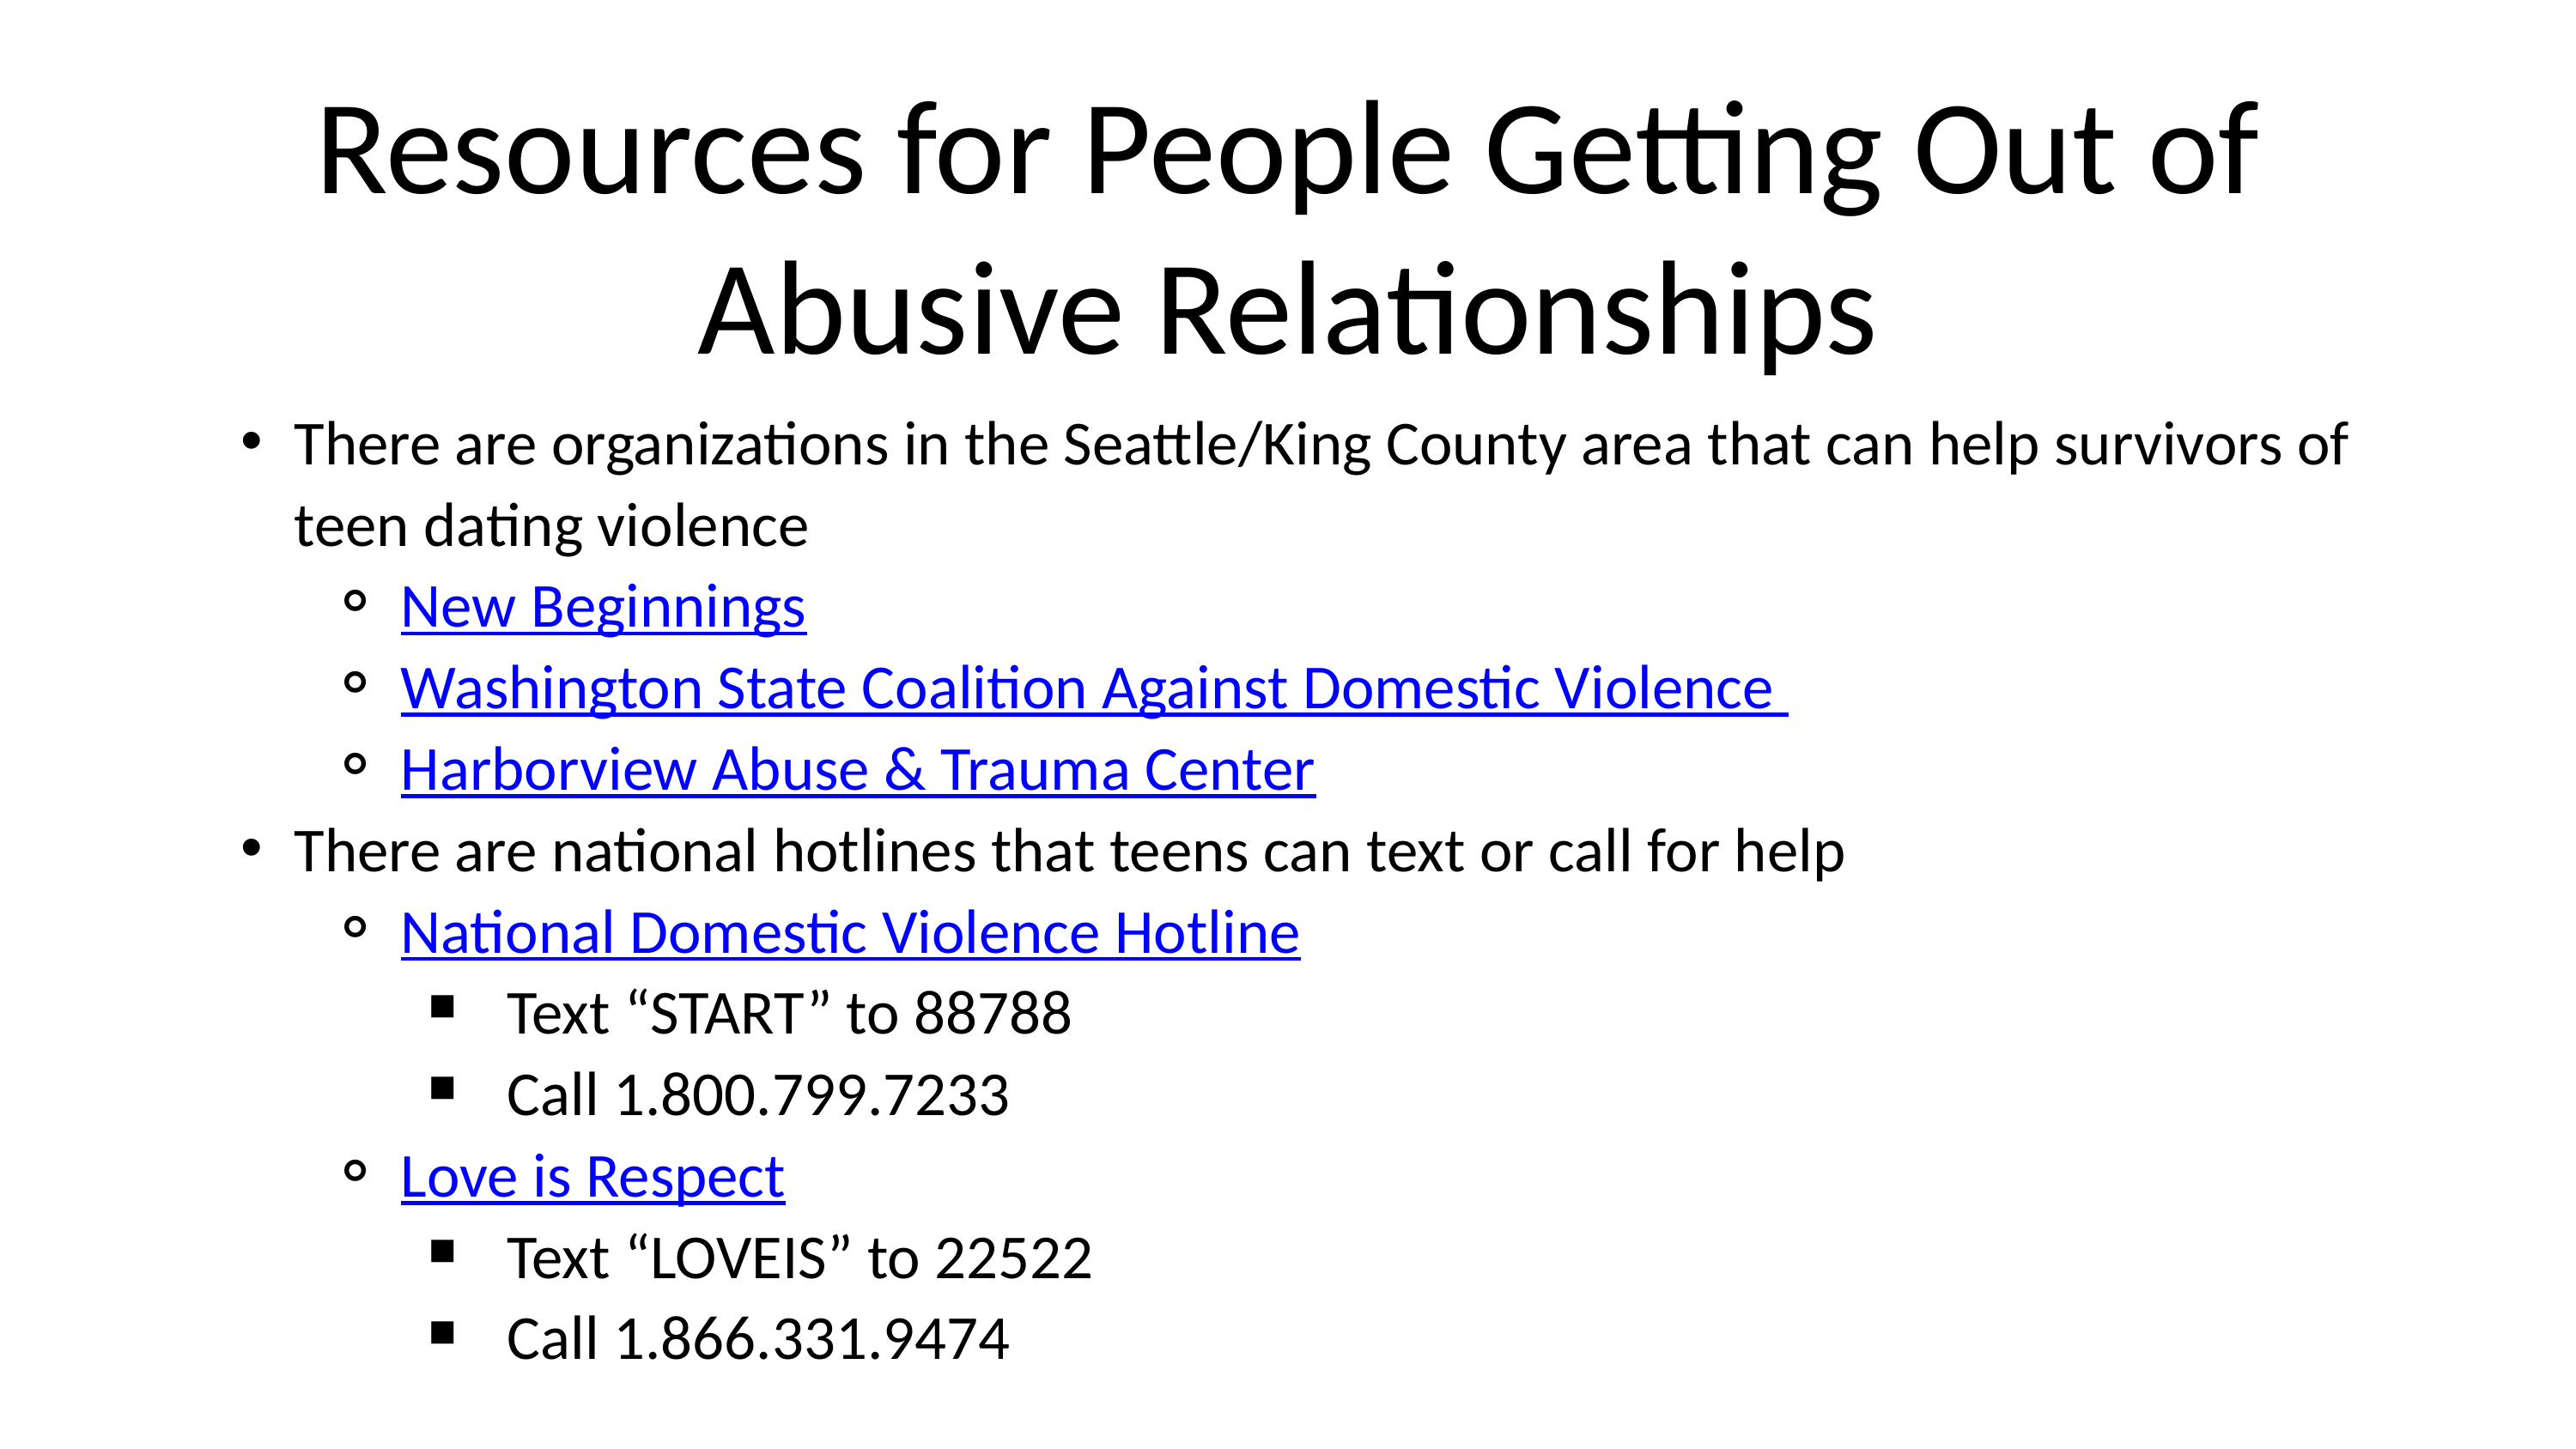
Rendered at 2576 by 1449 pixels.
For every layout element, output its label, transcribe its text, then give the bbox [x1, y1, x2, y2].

text_box There are organizations in the Seattle/King County area that can help survivors of teen dating violence New Beginnings Washington State Coalition Against Domestic Violence Harborview Abuse & Trauma Center There are national hotlines that teens can text or call for help National Domestic Violence Hotline Text “START” to 88788 Call 1.800.799.7233 Love is Respect Text “LOVEIS” to 22522 Call 1.866.331.9474 [187, 396, 2389, 1373]
text_box Resources for People Getting Out of Abusive Relationships [173, 58, 2403, 381]
